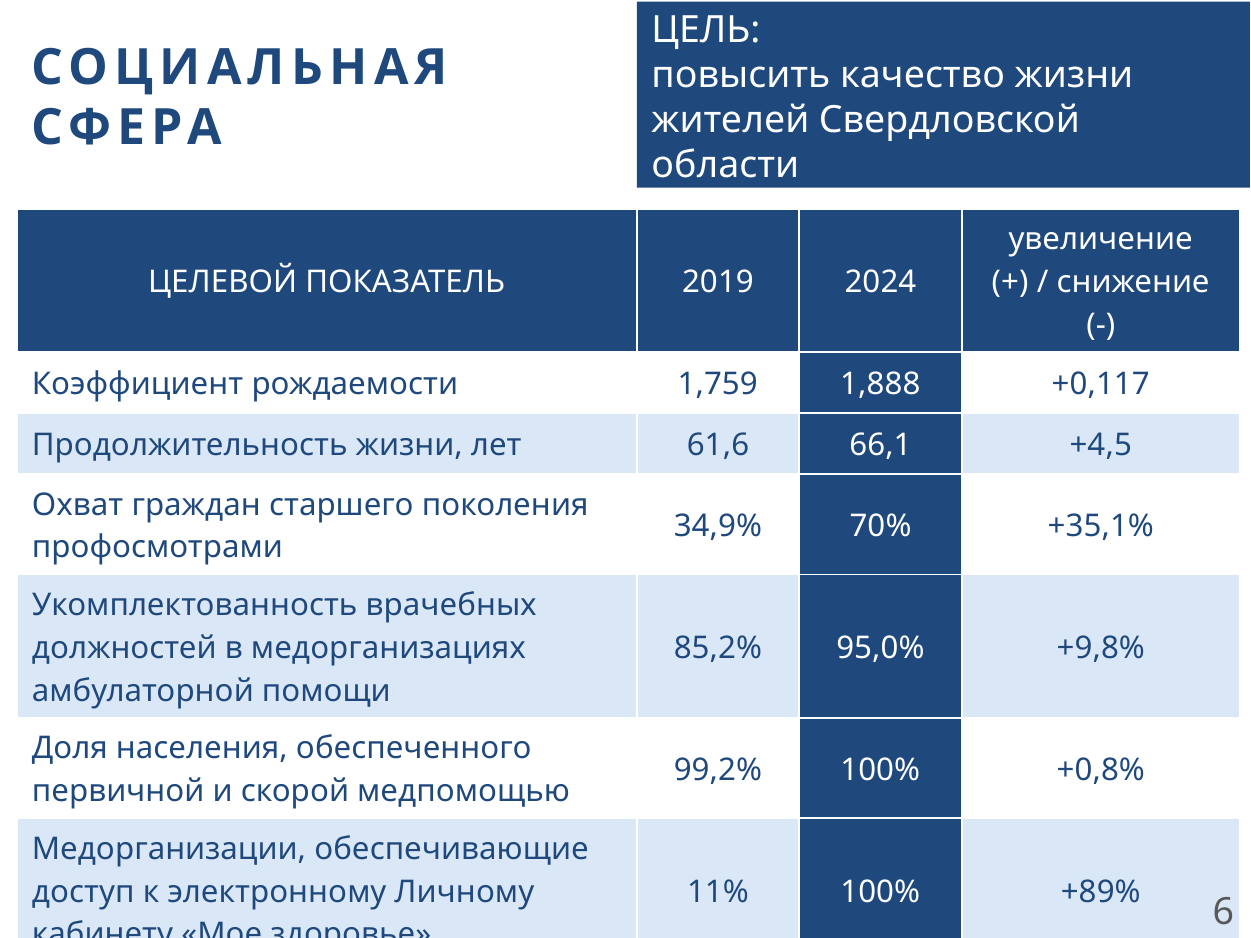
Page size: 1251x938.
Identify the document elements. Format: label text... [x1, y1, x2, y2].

table_cell Продолжительность жизни, лет [18, 414, 636, 473]
table_cell 99,2% [638, 719, 798, 817]
text_box 6 [1197, 879, 1249, 938]
table_cell Охват граждан старшего поколения профосмотрами [18, 475, 636, 574]
text_box ЦЕЛЬ: повысить качество жизни жителей Свердловской области [635, 0, 1250, 190]
table_cell +0,117 [963, 353, 1239, 412]
table_cell +9,8% [963, 575, 1239, 717]
table_cell Коэффициент рождаемости [18, 353, 636, 412]
table_cell 11% [638, 819, 798, 938]
table_header увеличение (+) / снижение (-) [963, 210, 1239, 351]
table_cell 85,2% [638, 575, 798, 717]
table_cell 100% [800, 819, 961, 938]
table_cell +35,1% [963, 475, 1239, 574]
table_cell 70% [800, 475, 961, 574]
table_header 2019 [638, 210, 798, 351]
table_cell +0,8% [963, 719, 1239, 817]
table_cell 100% [800, 719, 961, 817]
table_cell 95,0% [800, 575, 961, 717]
table_cell 66,1 [800, 414, 961, 473]
table_cell 34,9% [638, 475, 798, 574]
table_cell 61,6 [638, 414, 798, 473]
table_cell +4,5 [963, 414, 1239, 473]
table_header 2024 [800, 210, 961, 351]
table_cell 1,888 [800, 353, 961, 412]
table_cell Доля населения, обеспеченного первичной и скорой медпомощью [18, 719, 636, 817]
table_cell Укомплектованность врачебных должностей в медорганизациях амбулаторной помощи [18, 575, 636, 717]
table_cell Медорганизации, обеспечивающие доступ к электронному Личному кабинету «Мое здоровье» [18, 819, 636, 938]
table_cell 1,759 [638, 353, 798, 412]
table_header ЦЕЛЕВОЙ ПОКАЗАТЕЛЬ [18, 210, 636, 351]
table_cell +89% [963, 819, 1239, 938]
text_box СОЦИАЛЬНАЯ СФЕРА [15, 0, 635, 190]
